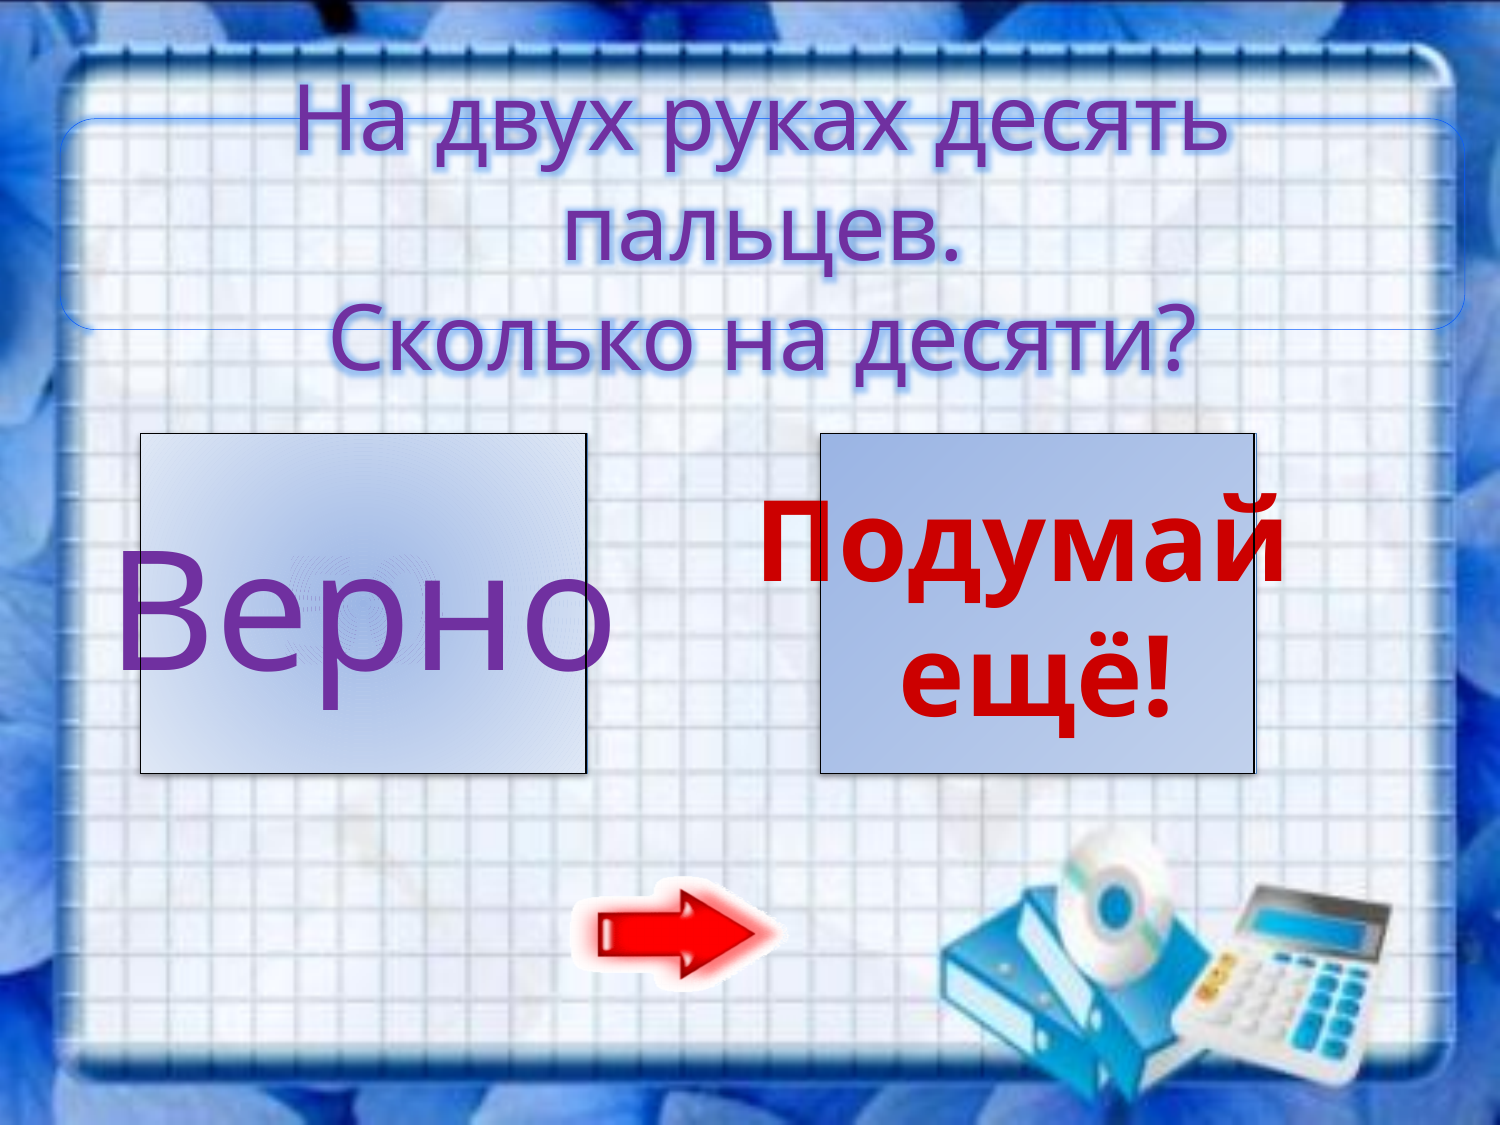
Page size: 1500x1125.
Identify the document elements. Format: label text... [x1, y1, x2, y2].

picture [0, 0, 1500, 1125]
text_box [140, 433, 586, 774]
text_box [820, 433, 1254, 774]
text_box На двух руках десять пальцев. Сколько на десяти? [58, 116, 1467, 332]
